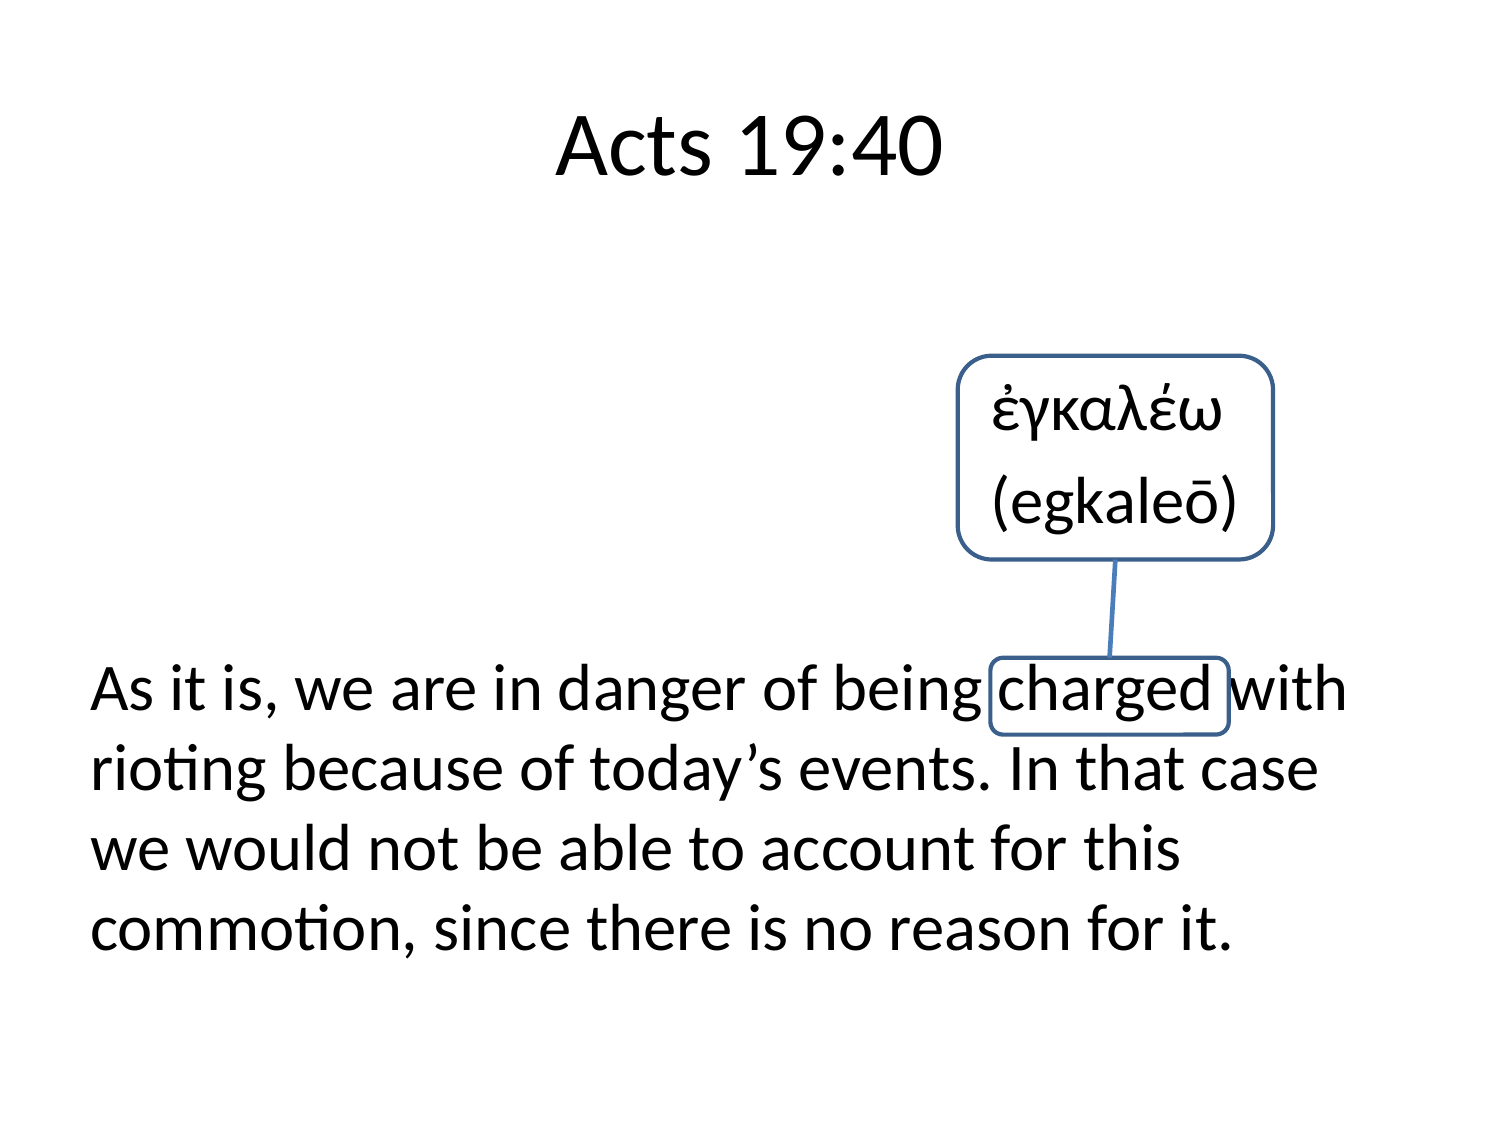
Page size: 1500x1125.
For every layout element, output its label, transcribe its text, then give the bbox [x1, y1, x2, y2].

text_box [988, 655, 1231, 737]
title Acts 19:40 [75, 45, 1425, 233]
text_box [955, 353, 1276, 562]
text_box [1109, 559, 1116, 658]
list ἐγκαλέω (egkaleō) As it is, we are in danger of being charged with rioting because of today’s events. In that case we would not be able to account for this commotion, since there is no reason for it. [75, 262, 1425, 1005]
